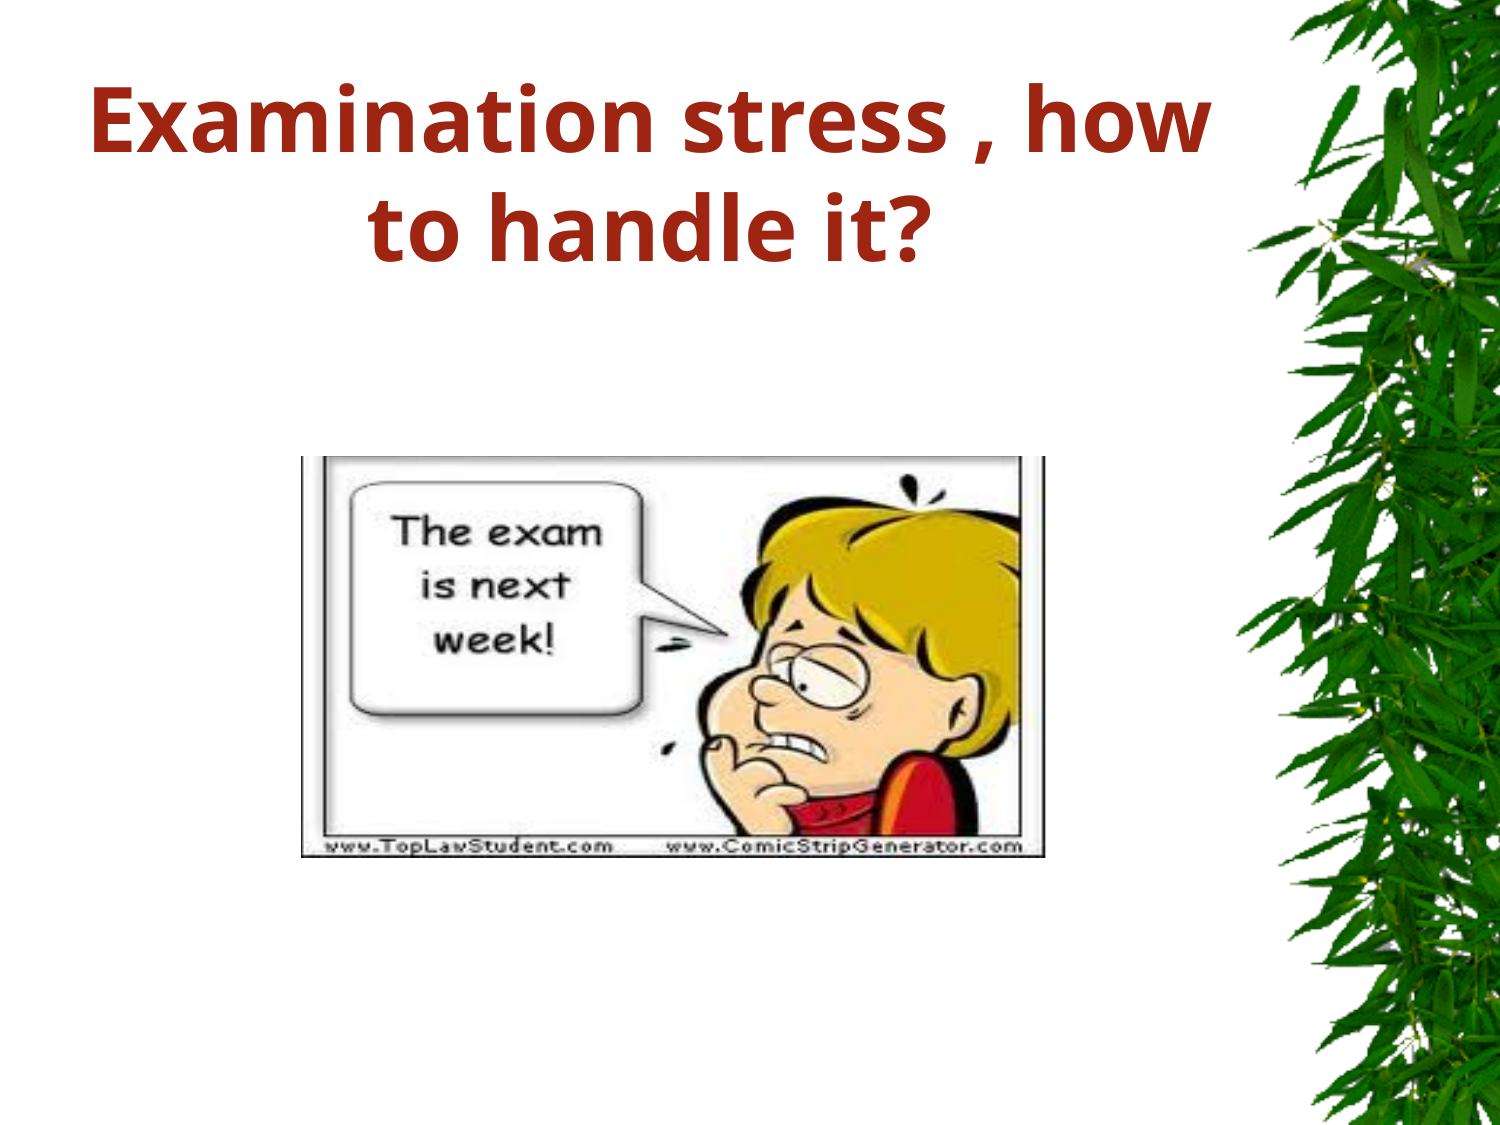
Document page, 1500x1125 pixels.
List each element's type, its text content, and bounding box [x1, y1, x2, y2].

picture [1206, 0, 1500, 1125]
title Examination stress , how to handle it? [37, 52, 1263, 288]
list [300, 455, 1046, 858]
